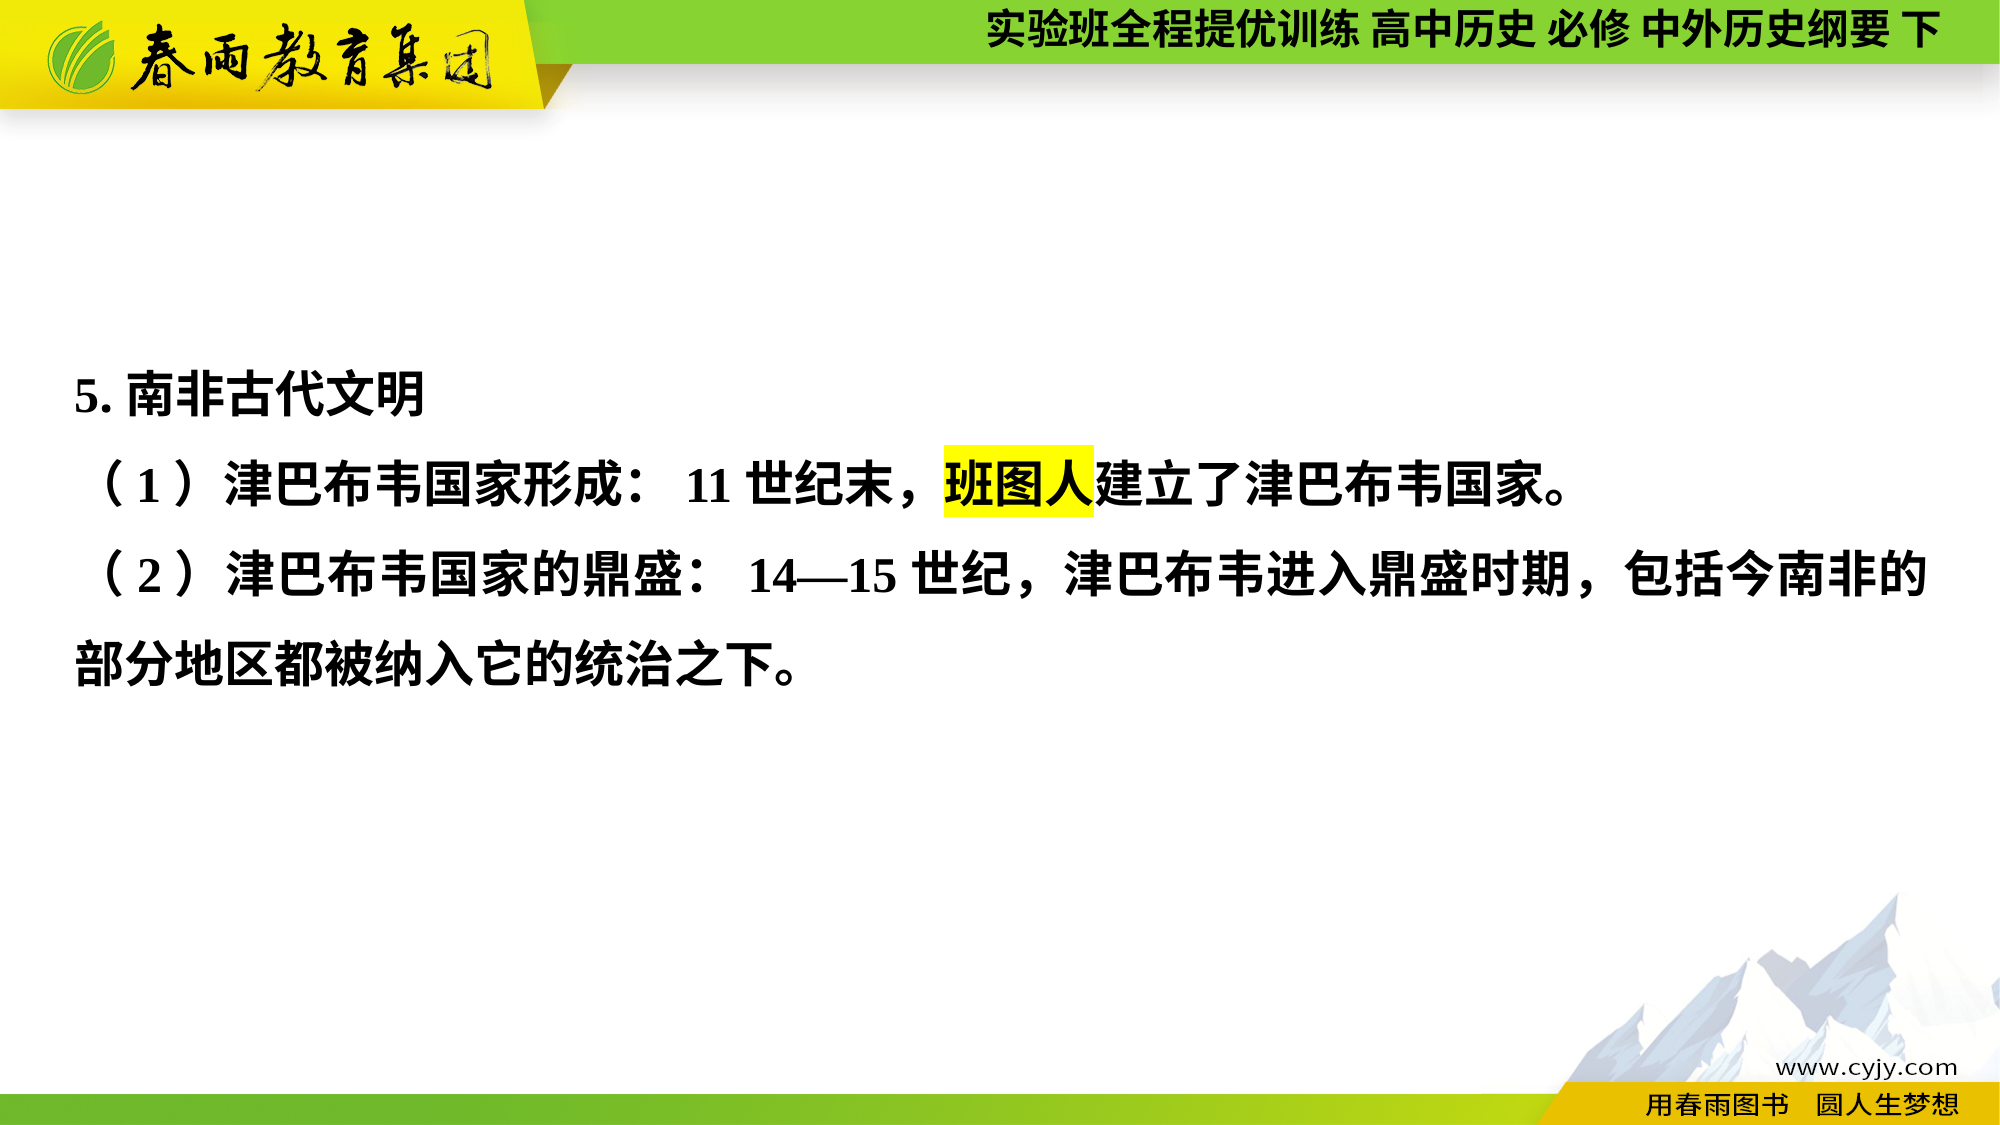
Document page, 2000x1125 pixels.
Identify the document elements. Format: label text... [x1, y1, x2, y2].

picture [0, 0, 2000, 1125]
list 5.南非古代文明 （1）津巴布韦国家形成：11世纪末，班图人建立了津巴布韦国家。 （2）津巴布韦国家的鼎盛：14—15世纪，津巴布韦进入鼎盛时期，包括今南非的部分地区都被纳入它的统治之下。 [59, 325, 1944, 693]
